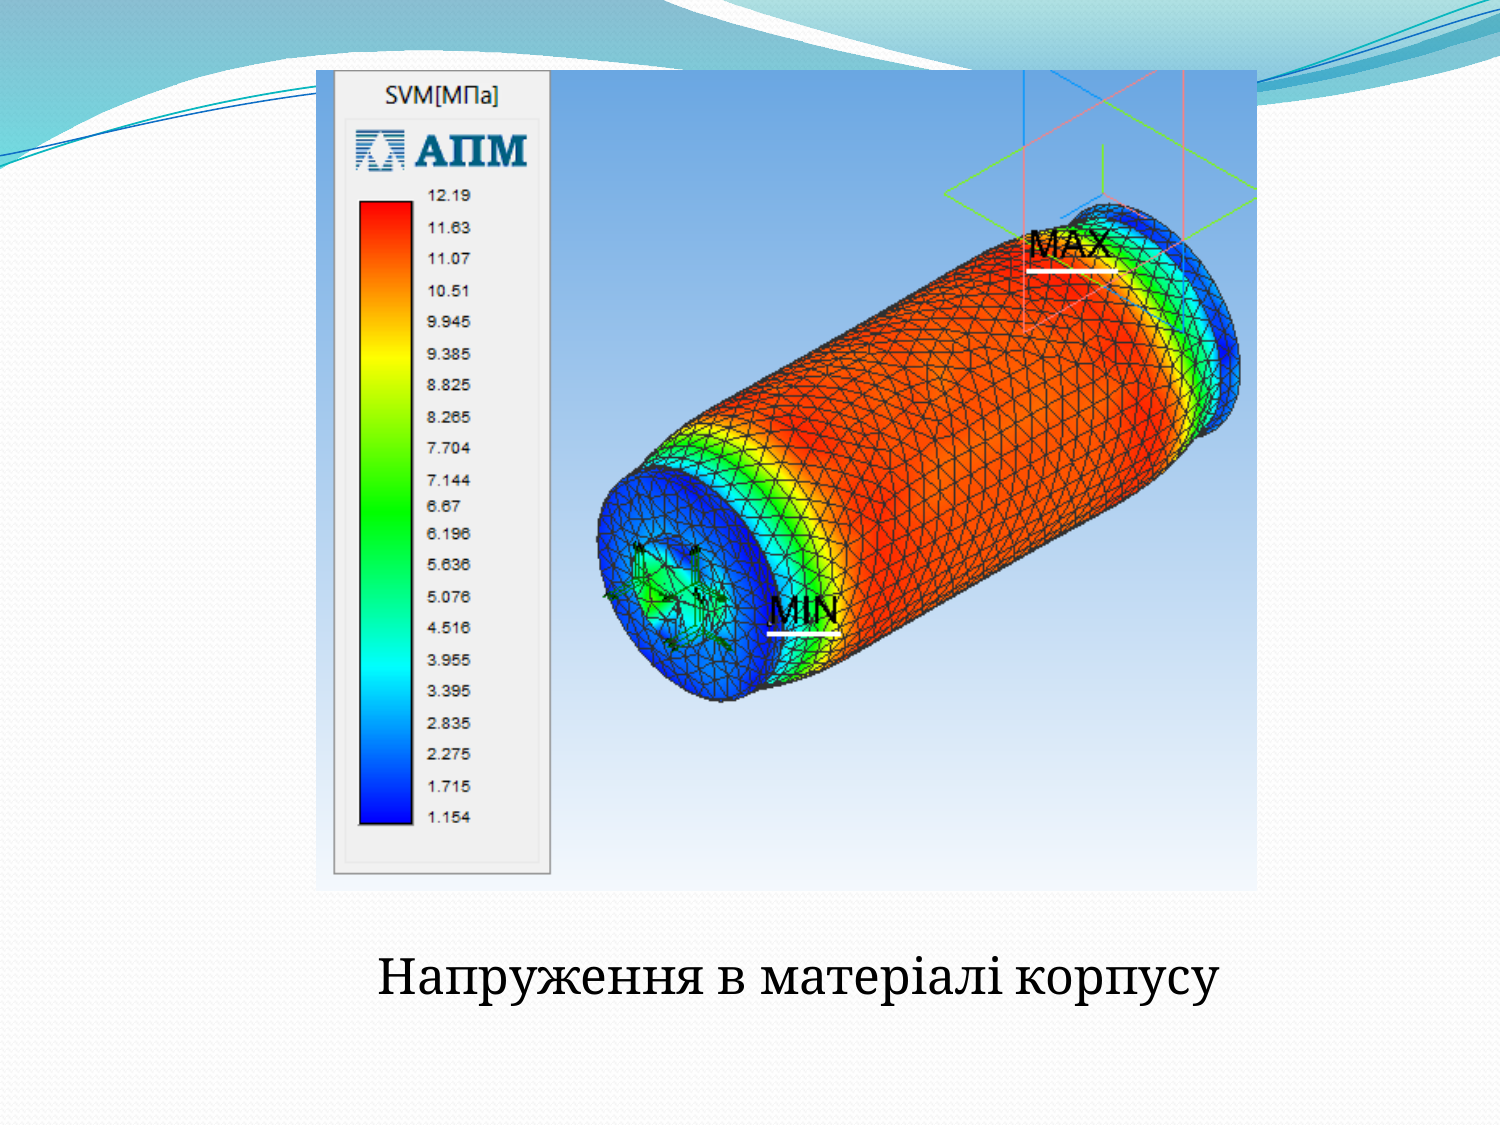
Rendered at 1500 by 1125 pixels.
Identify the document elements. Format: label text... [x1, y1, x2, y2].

text_box Напруження в матеріалі корпусу [362, 937, 1235, 1013]
picture [316, 70, 1257, 891]
